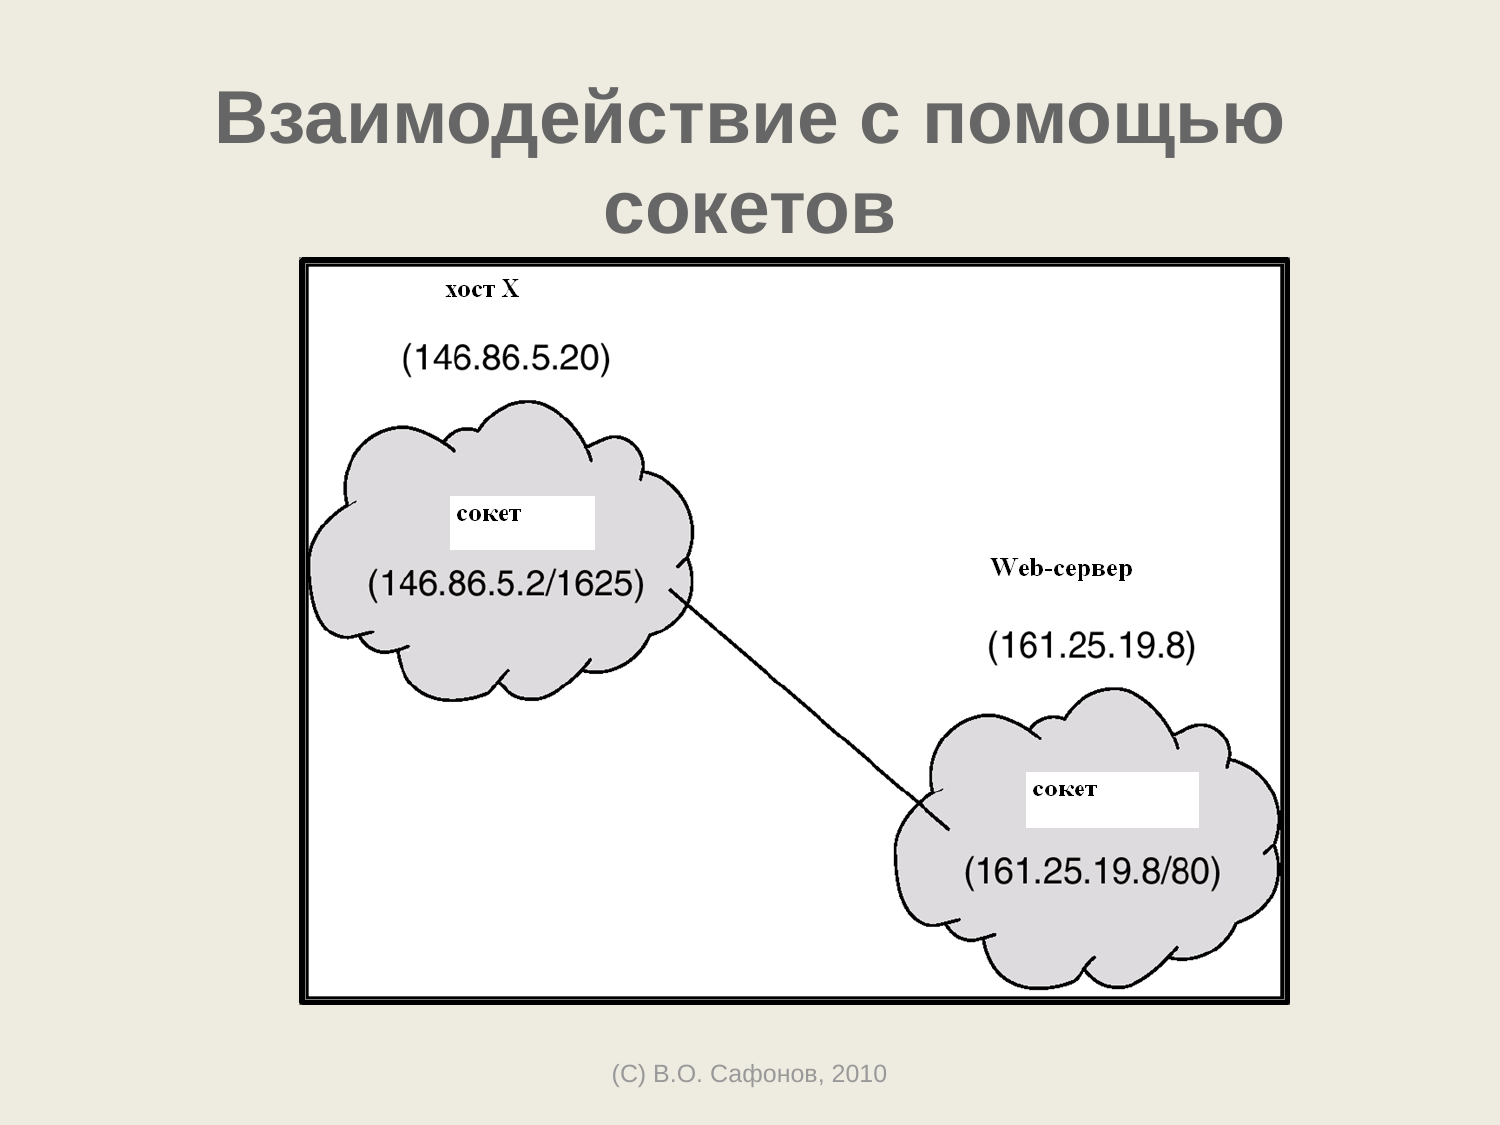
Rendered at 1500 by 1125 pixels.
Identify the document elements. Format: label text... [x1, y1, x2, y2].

title Взаимодействие с помощью сокетов [74, 49, 1426, 268]
footer (C) В.О. Сафонов, 2010 [512, 1042, 988, 1103]
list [299, 257, 1290, 1006]
